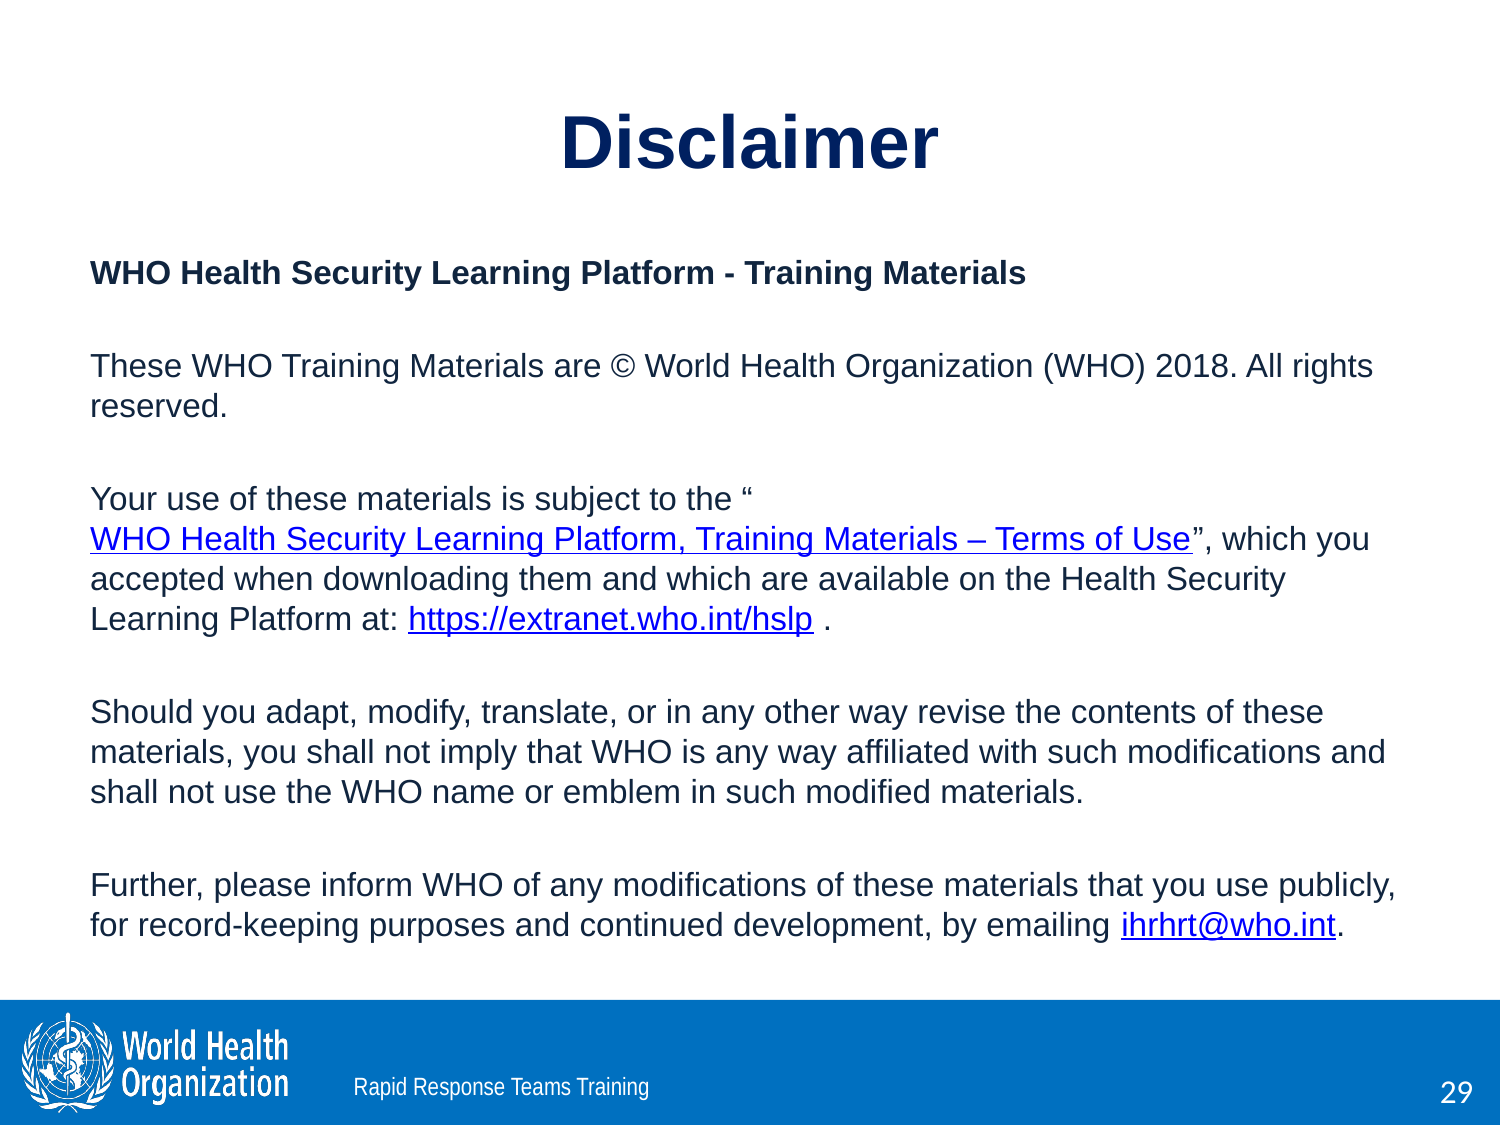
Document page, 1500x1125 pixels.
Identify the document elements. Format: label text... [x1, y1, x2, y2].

list WHO Health Security Learning Platform - Training Materials These WHO Training Materials are © World Health Organization (WHO) 2018. All rights reserved. Your use of these materials is subject to the “WHO Health Security Learning Platform, Training Materials – Terms of Use”, which you accepted when downloading them and which are available on the Health Security Learning Platform at: https://extranet.who.int/hslp . Should you adapt, modify, translate, or in any other way revise the contents of these materials, you shall not imply that WHO is any way affiliated with such modifications and shall not use the WHO name or emblem in such modified materials. Further, please inform WHO of any modifications of these materials that you use publicly, for record-keeping purposes and continued development, by emailing ihrhrt@who.int. [75, 243, 1425, 986]
title Disclaimer [75, 45, 1425, 233]
picture [21, 1012, 288, 1113]
